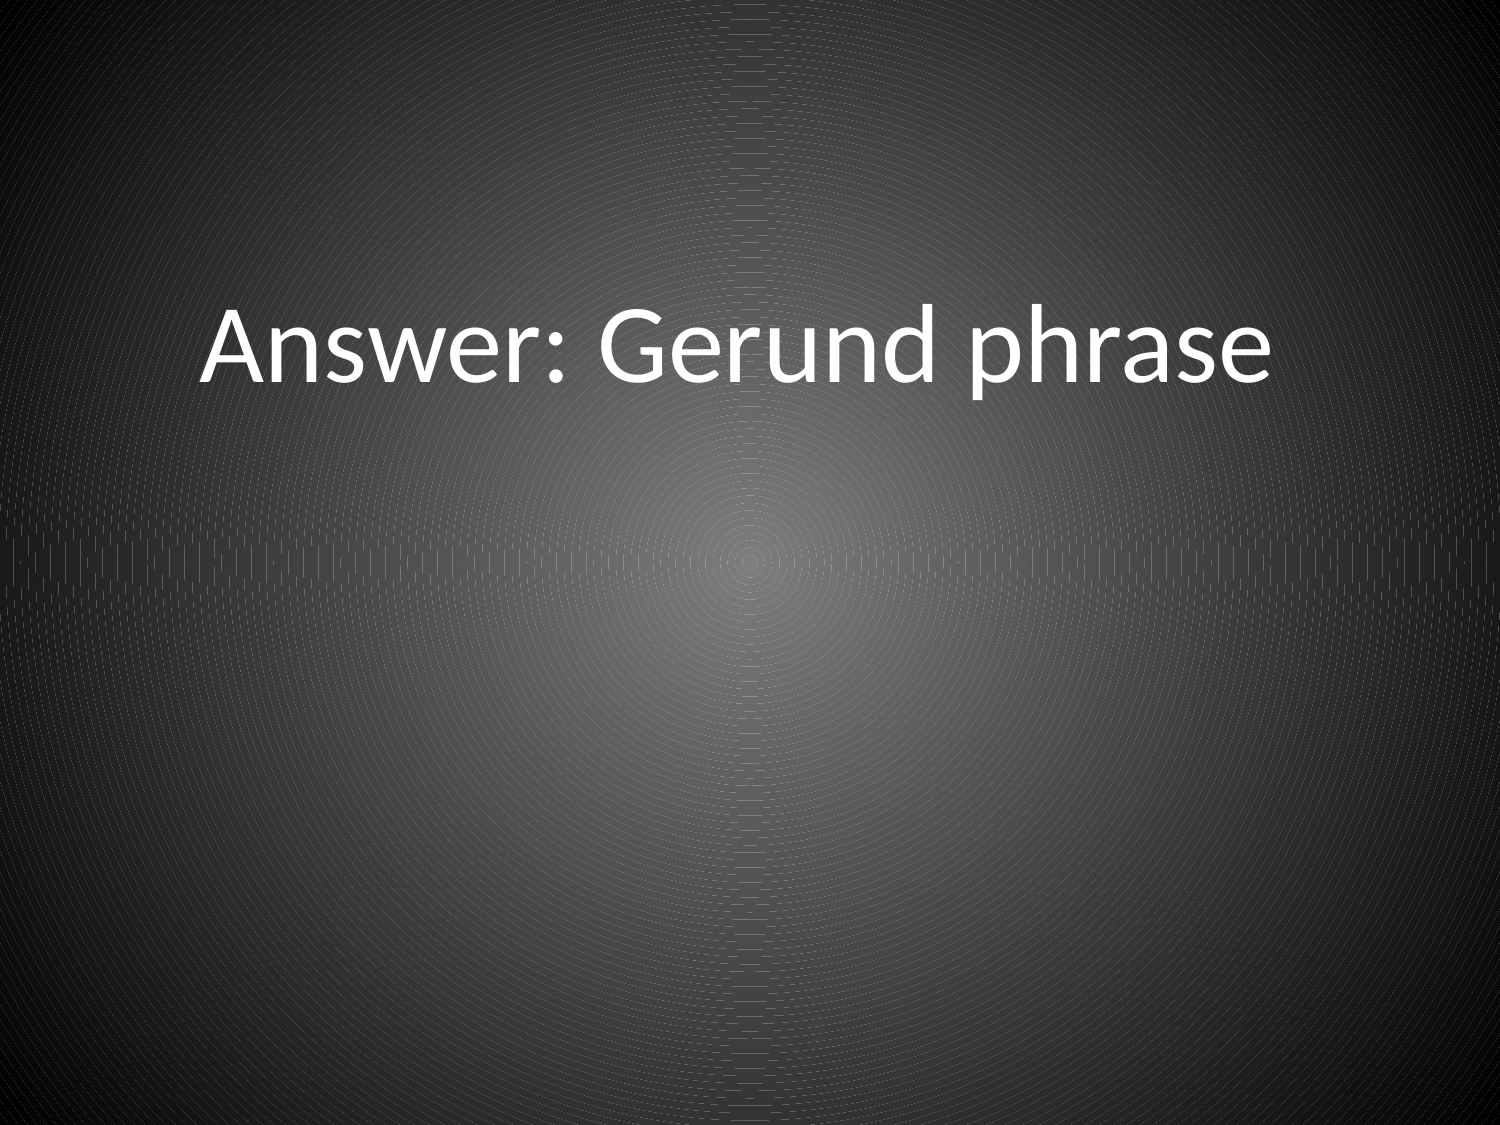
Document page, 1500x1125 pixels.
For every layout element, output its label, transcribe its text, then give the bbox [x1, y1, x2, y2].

list Answer: Gerund phrase [75, 262, 1425, 1005]
